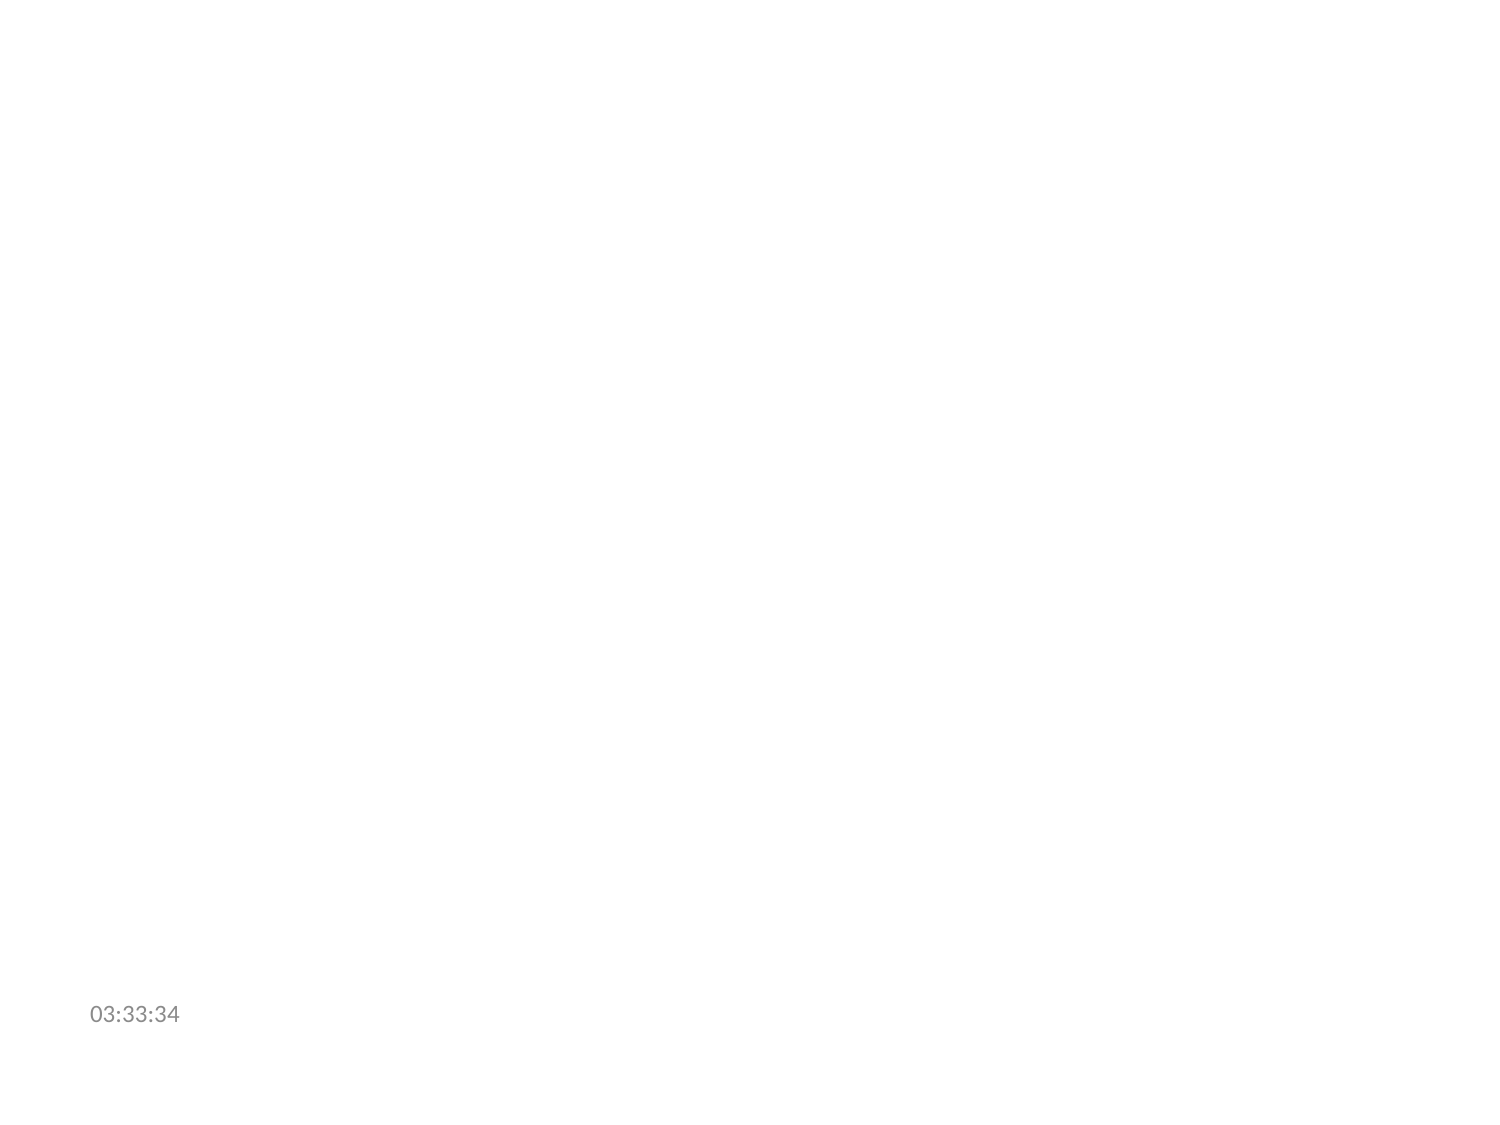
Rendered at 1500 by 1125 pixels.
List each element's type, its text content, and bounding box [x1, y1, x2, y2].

text_box 15:35:09 [75, 982, 425, 1043]
